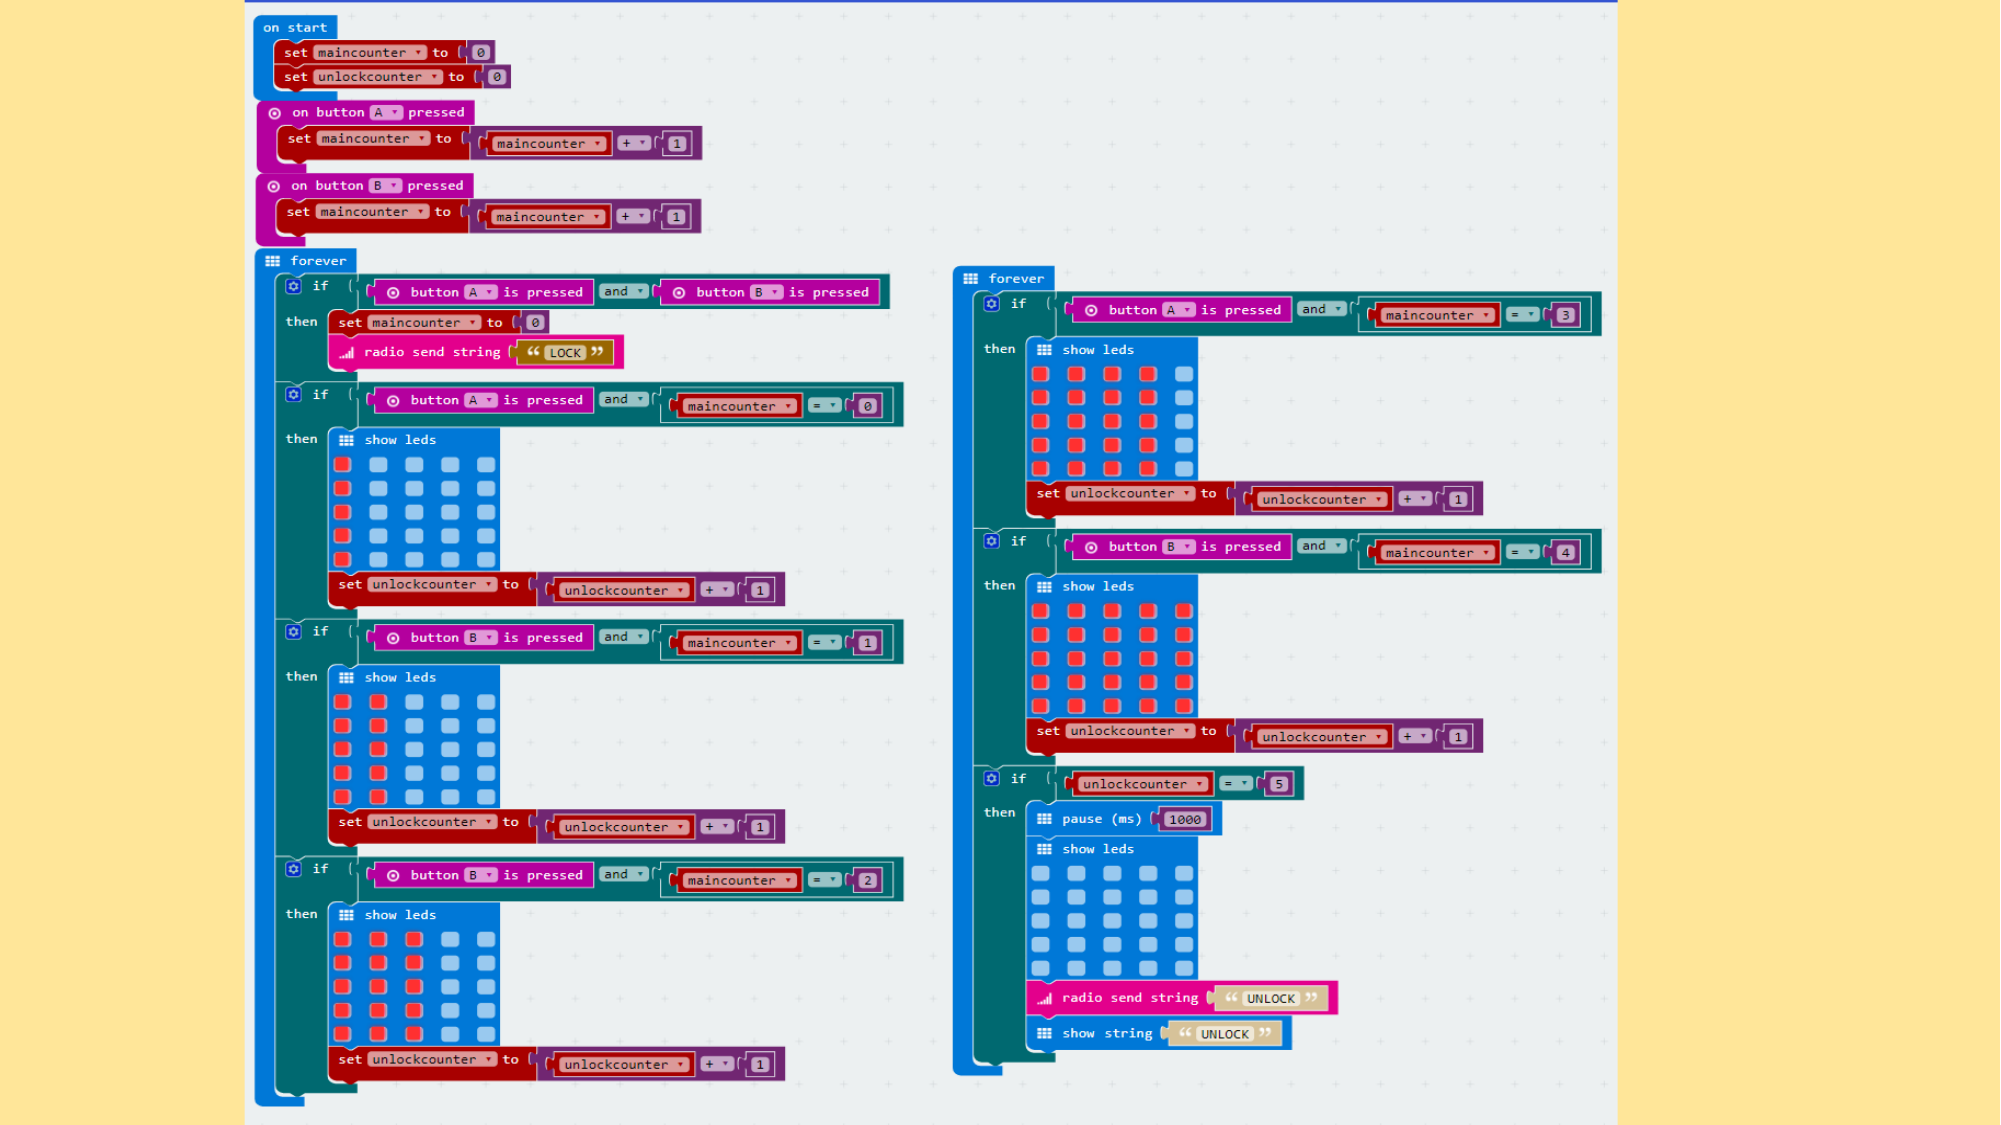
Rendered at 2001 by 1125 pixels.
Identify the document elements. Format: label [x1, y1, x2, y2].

list [244, 0, 1618, 1125]
